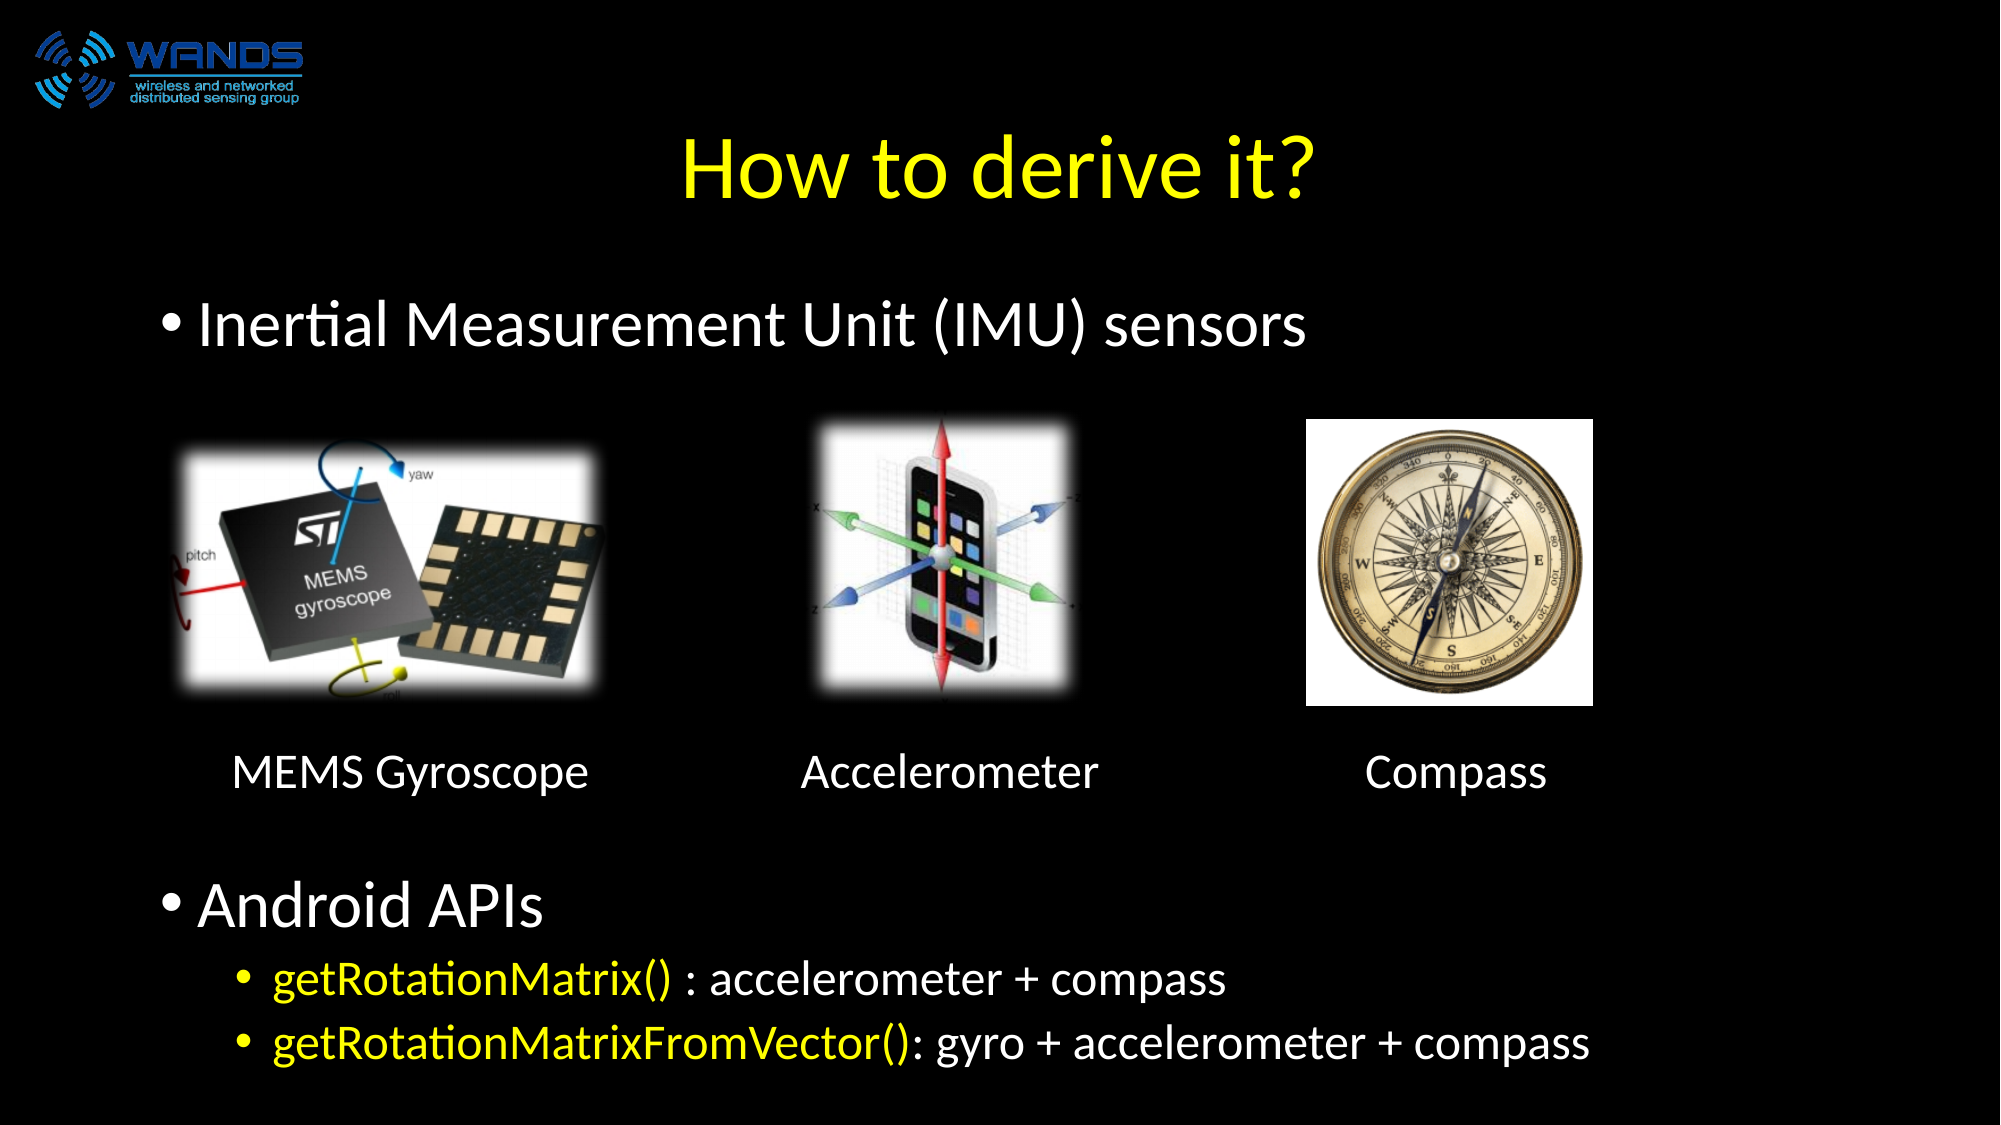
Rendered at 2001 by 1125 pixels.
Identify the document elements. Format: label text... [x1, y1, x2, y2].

list Inertial Measurement Unit (IMU) sensors [144, 281, 1558, 407]
picture [1306, 419, 1593, 706]
text_box Android APIs getRotationMatrix() : accelerometer + compass getRotationMatrixFromVector(): gyro + accelerometer + compass [144, 862, 1776, 1103]
text_box Accelerometer [785, 731, 1115, 806]
picture [802, 407, 1085, 706]
picture [35, 28, 303, 109]
picture [166, 435, 610, 705]
text_box Compass [1350, 731, 1563, 806]
title How to derive it? [137, 59, 1863, 278]
text_box MEMS Gyroscope [216, 731, 605, 806]
